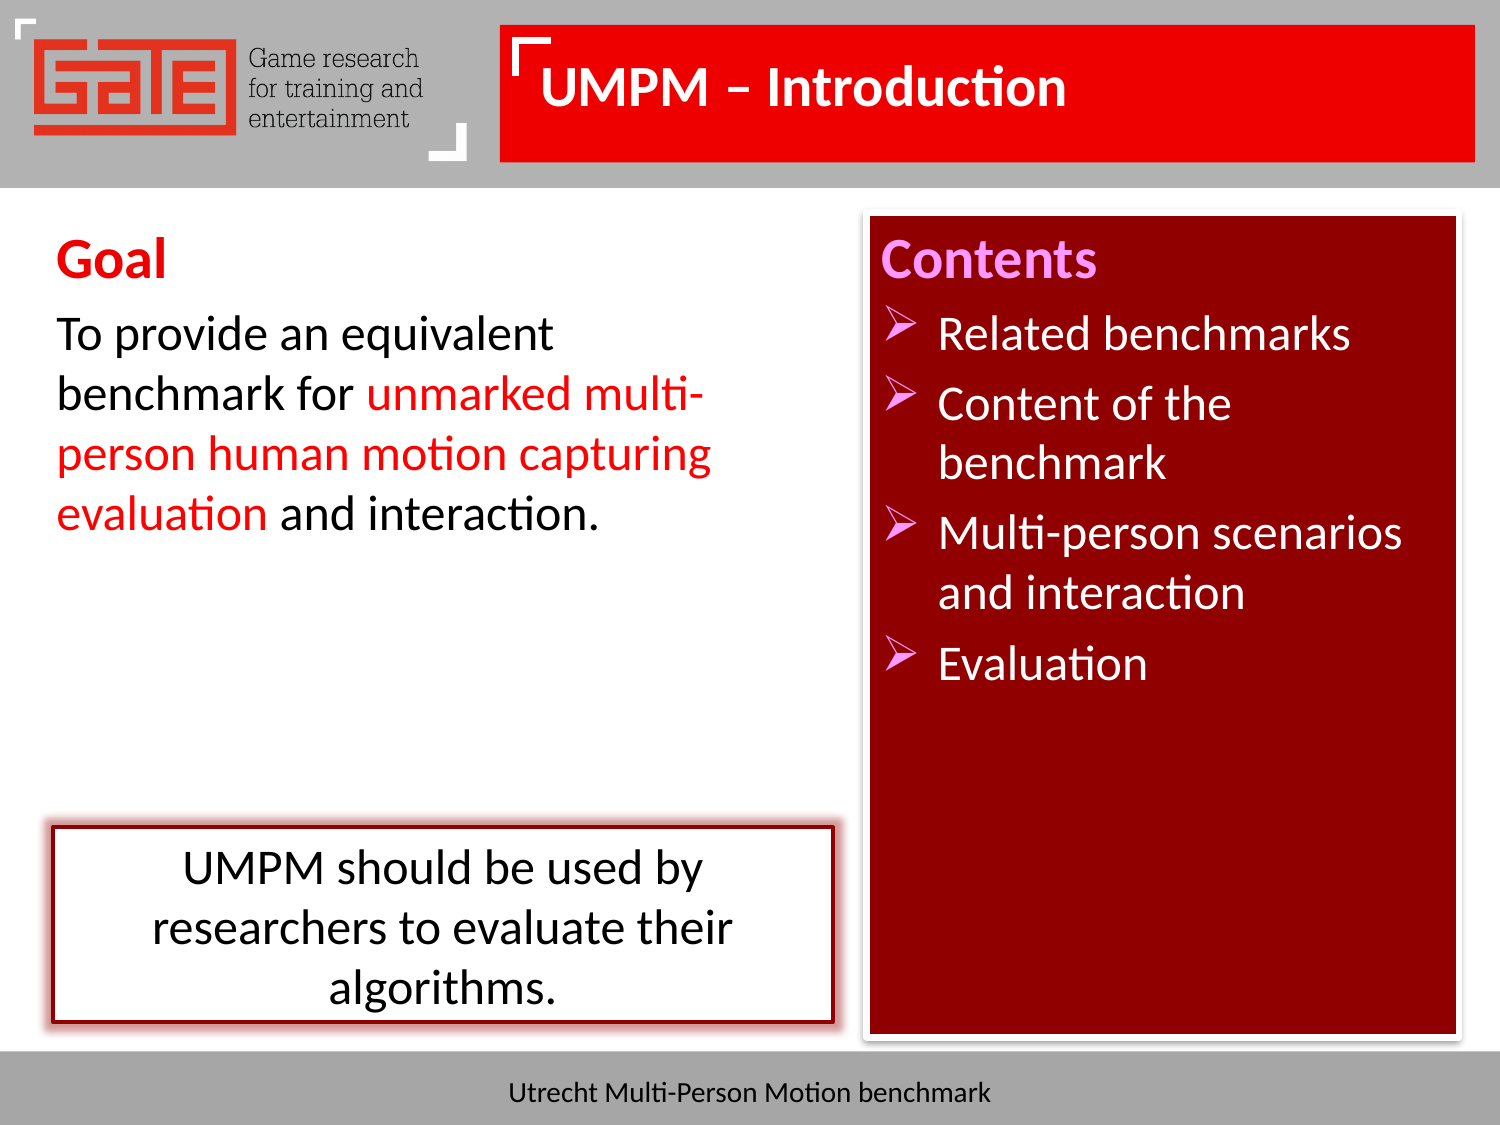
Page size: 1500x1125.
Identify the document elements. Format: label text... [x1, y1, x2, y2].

picture [0, 0, 513, 163]
footer Utrecht Multi-Person Motion benchmark [0, 1051, 1500, 1125]
title UMPM – Introduction [525, 40, 1475, 179]
list Contents Related benchmarks Content of the benchmark Multi-person scenarios and interaction Evaluation [863, 209, 1462, 1041]
list Goal To provide an equivalent benchmark for unmarked multi-person human motion capturing evaluation and interaction. [41, 212, 762, 815]
text_box UMPM should be used by researchers to evaluate their algorithms. [51, 825, 835, 1024]
